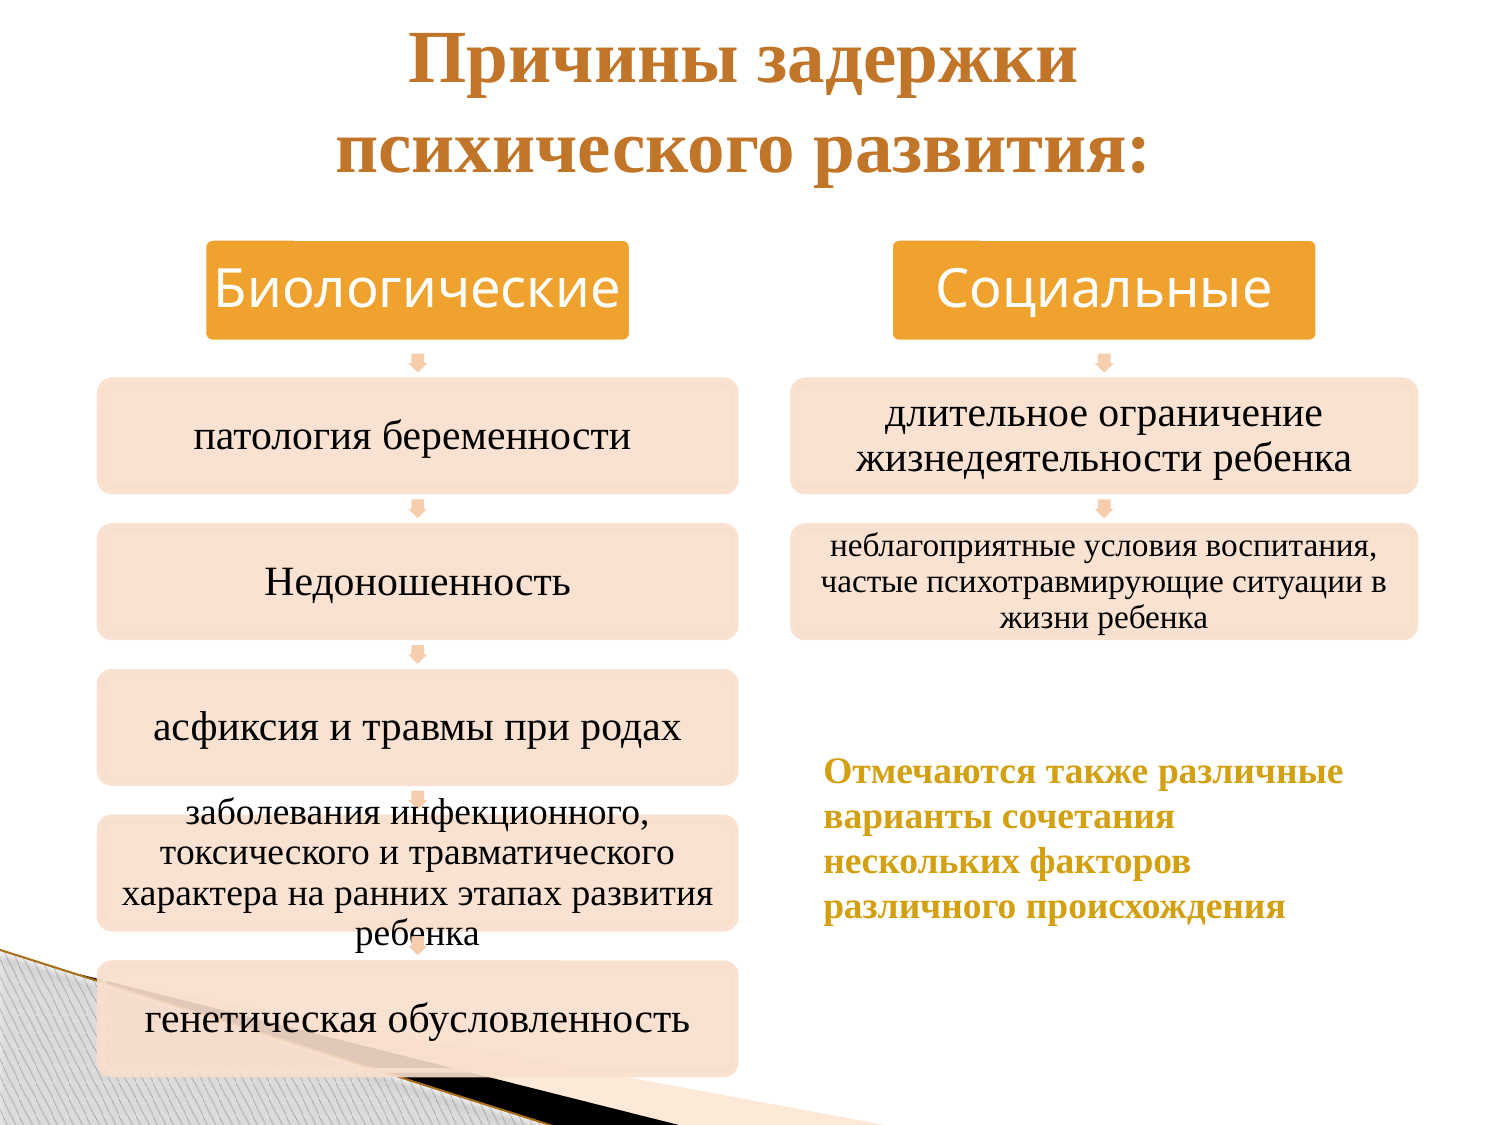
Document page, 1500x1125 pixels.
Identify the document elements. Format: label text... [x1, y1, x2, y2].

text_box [65, 235, 1450, 1074]
text_box Причины задержки психического развития: [222, 0, 1266, 195]
